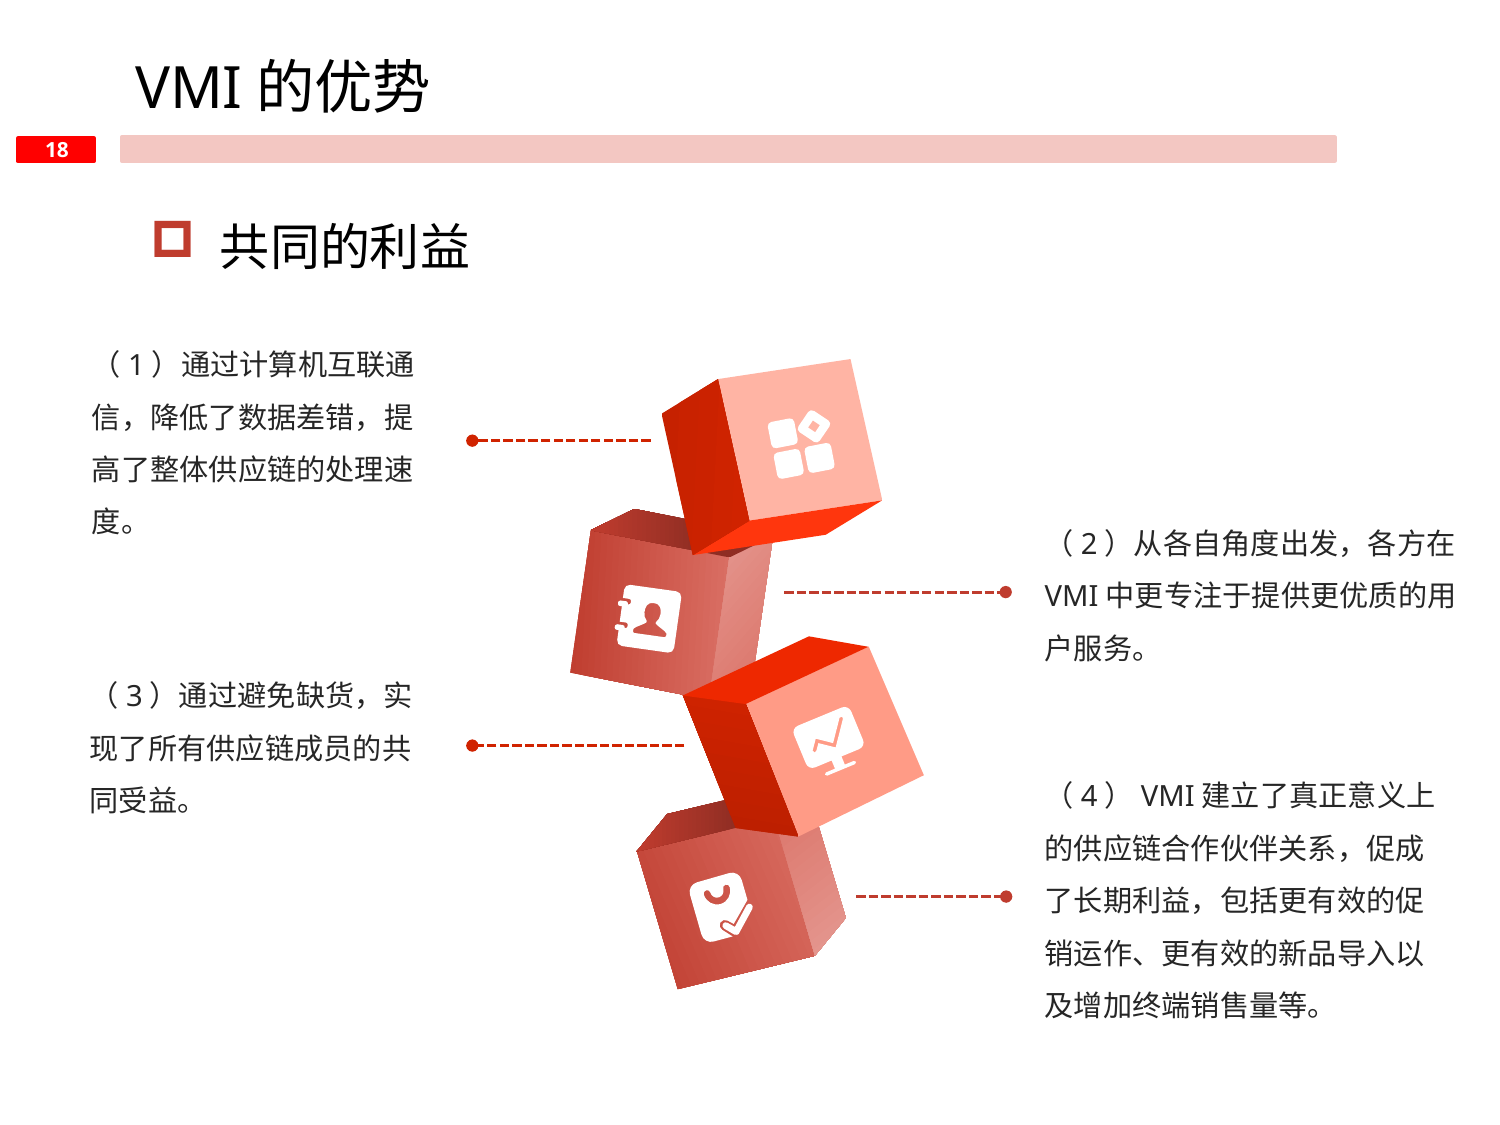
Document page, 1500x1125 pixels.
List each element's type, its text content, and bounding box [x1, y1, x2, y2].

text_box （3）通过避免缺货，实现了所有供应链成员的共同受益。 [88, 663, 435, 814]
text_box [711, 543, 773, 681]
text_box [661, 379, 750, 556]
text_box [778, 827, 846, 956]
text_box [718, 359, 883, 520]
text_box [683, 696, 799, 837]
text_box [689, 872, 753, 942]
text_box [793, 706, 864, 776]
text_box （1）通过计算机互联通信，降低了数据差错，提高了整体供应链的处理速度。 [90, 358, 435, 510]
text_box [637, 829, 814, 990]
text_box [695, 500, 883, 555]
text_box [773, 449, 804, 479]
text_box （2）从各自角度出发，各方在VMI中更专注于提供更优质的用户服务。 [1043, 511, 1475, 662]
text_box [590, 508, 691, 550]
text_box [614, 584, 682, 653]
text_box [17, 129, 97, 189]
text_box （4）VMI建立了真正意义上的供应链合作伙伴关系，促成了长期利益，包括更有效的促销运作、更有效的新品导入以及增加终端销售量等。 [1043, 815, 1450, 967]
text_box [707, 547, 751, 558]
text_box [747, 647, 924, 837]
text_box [804, 443, 835, 473]
text_box [767, 410, 831, 449]
text_box VMI的优势 [120, 42, 446, 128]
text_box [682, 636, 869, 705]
text_box 共同的利益 [135, 207, 1120, 302]
text_box [570, 531, 729, 695]
text_box [636, 800, 735, 852]
